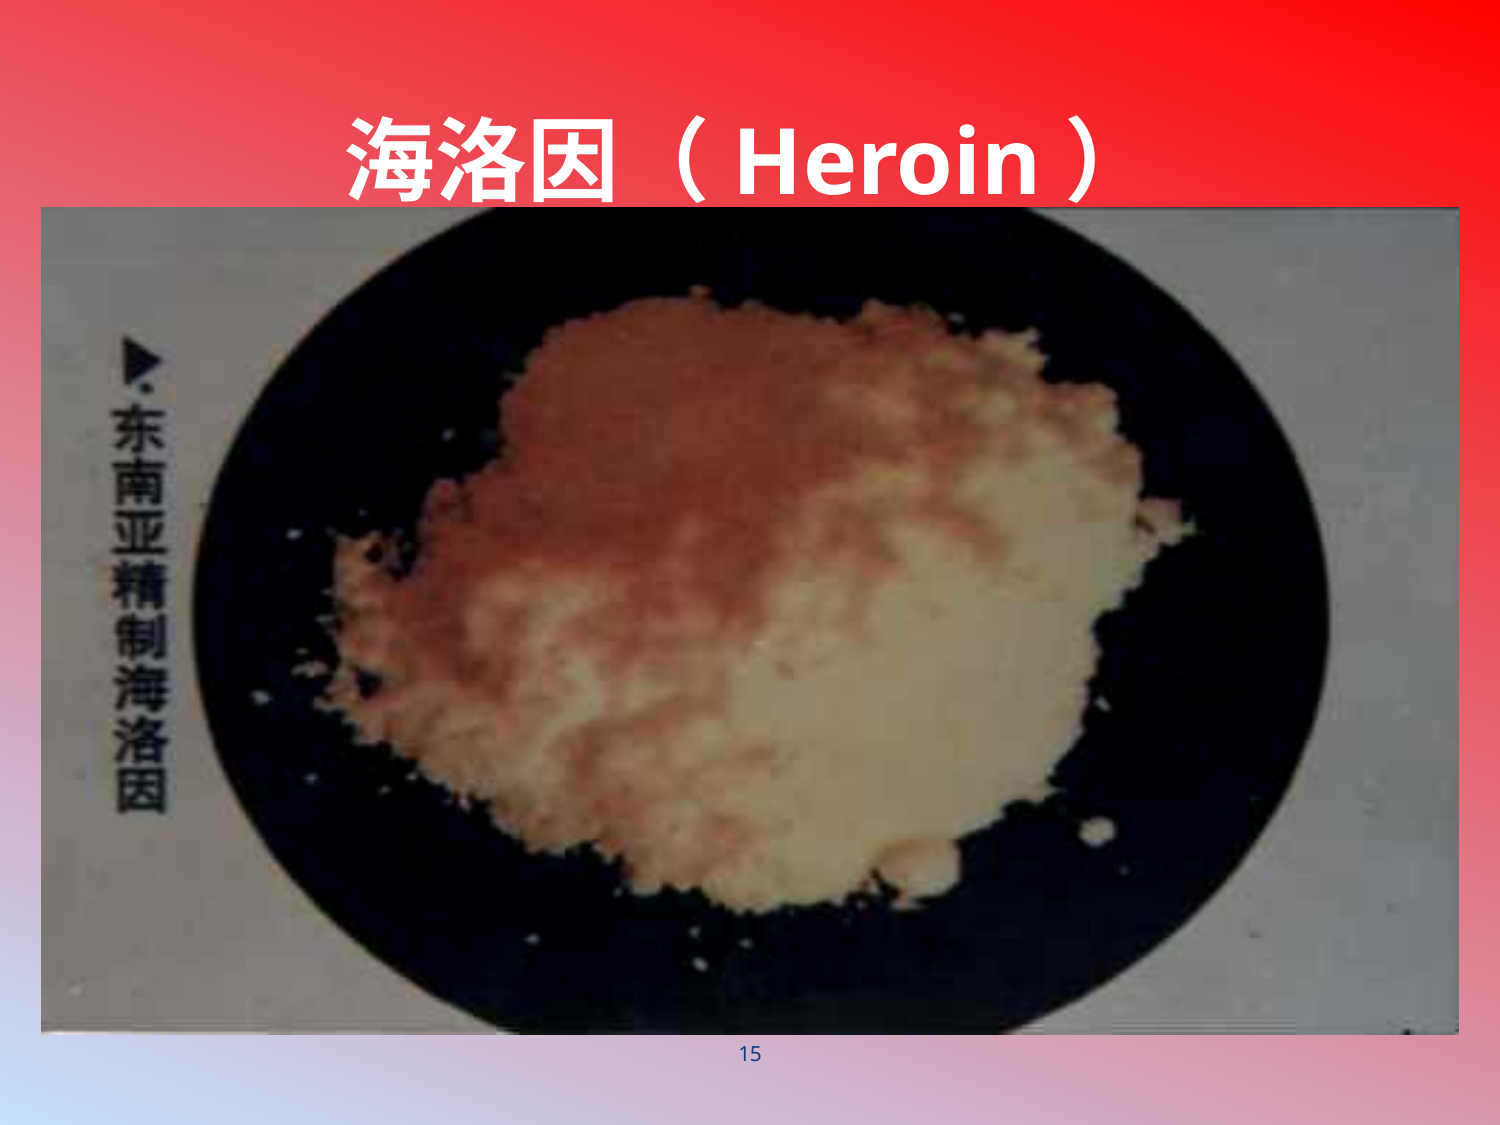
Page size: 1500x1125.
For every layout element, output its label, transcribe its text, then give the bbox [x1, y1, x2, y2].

title 海洛因（Heroin） [74, 55, 1426, 206]
slide_number 15 [654, 1045, 846, 1086]
picture [40, 207, 1460, 1036]
